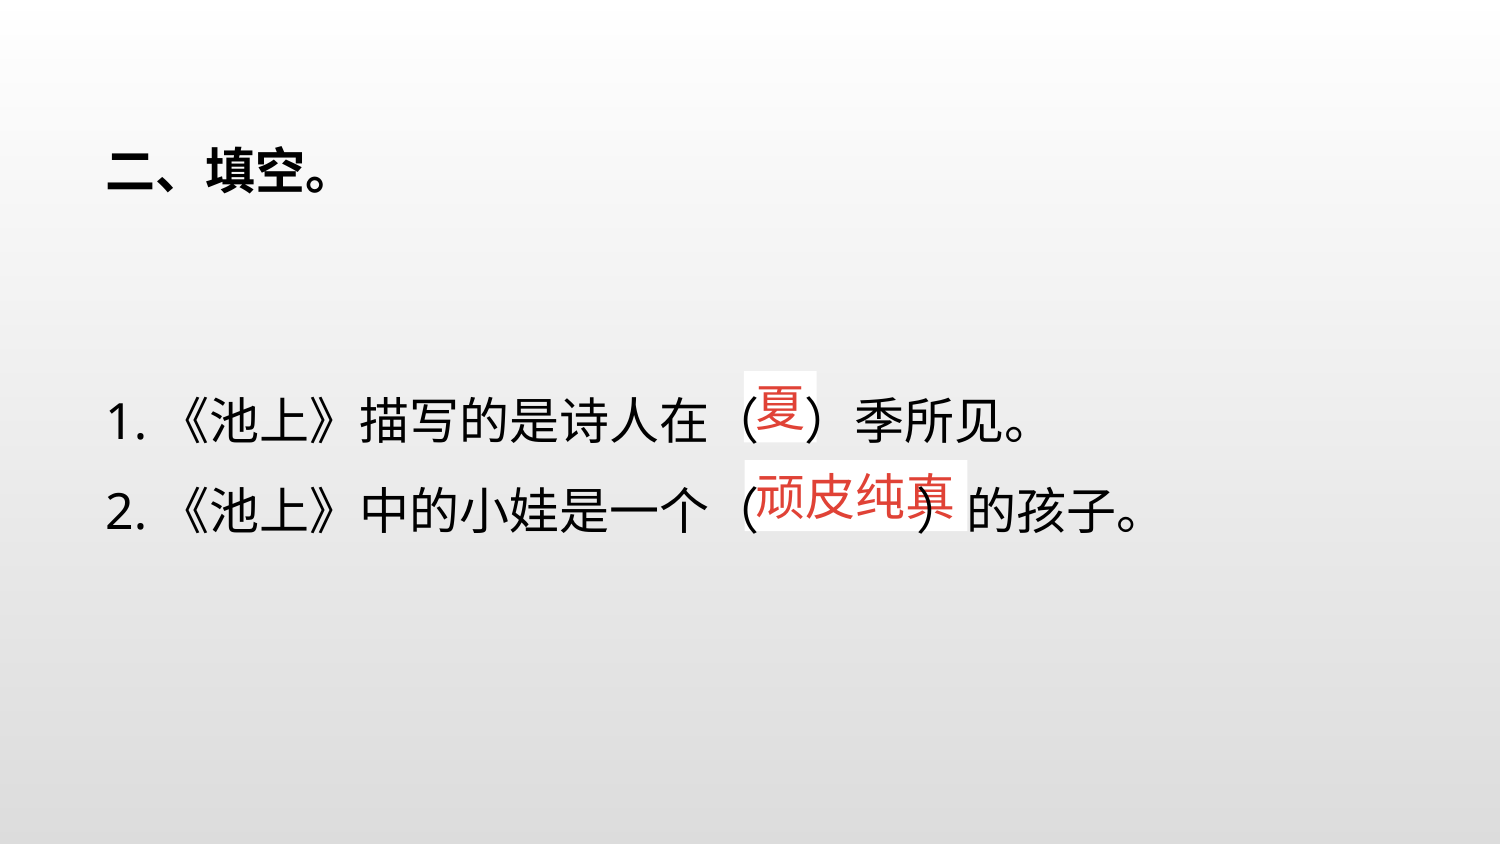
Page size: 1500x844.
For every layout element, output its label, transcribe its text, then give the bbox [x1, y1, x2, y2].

text_box 二、填空。 1.《池上》描写的是诗人在（ ）季所见。 2.《池上》中的小娃是一个（ ）的孩子。 [93, 133, 1415, 545]
